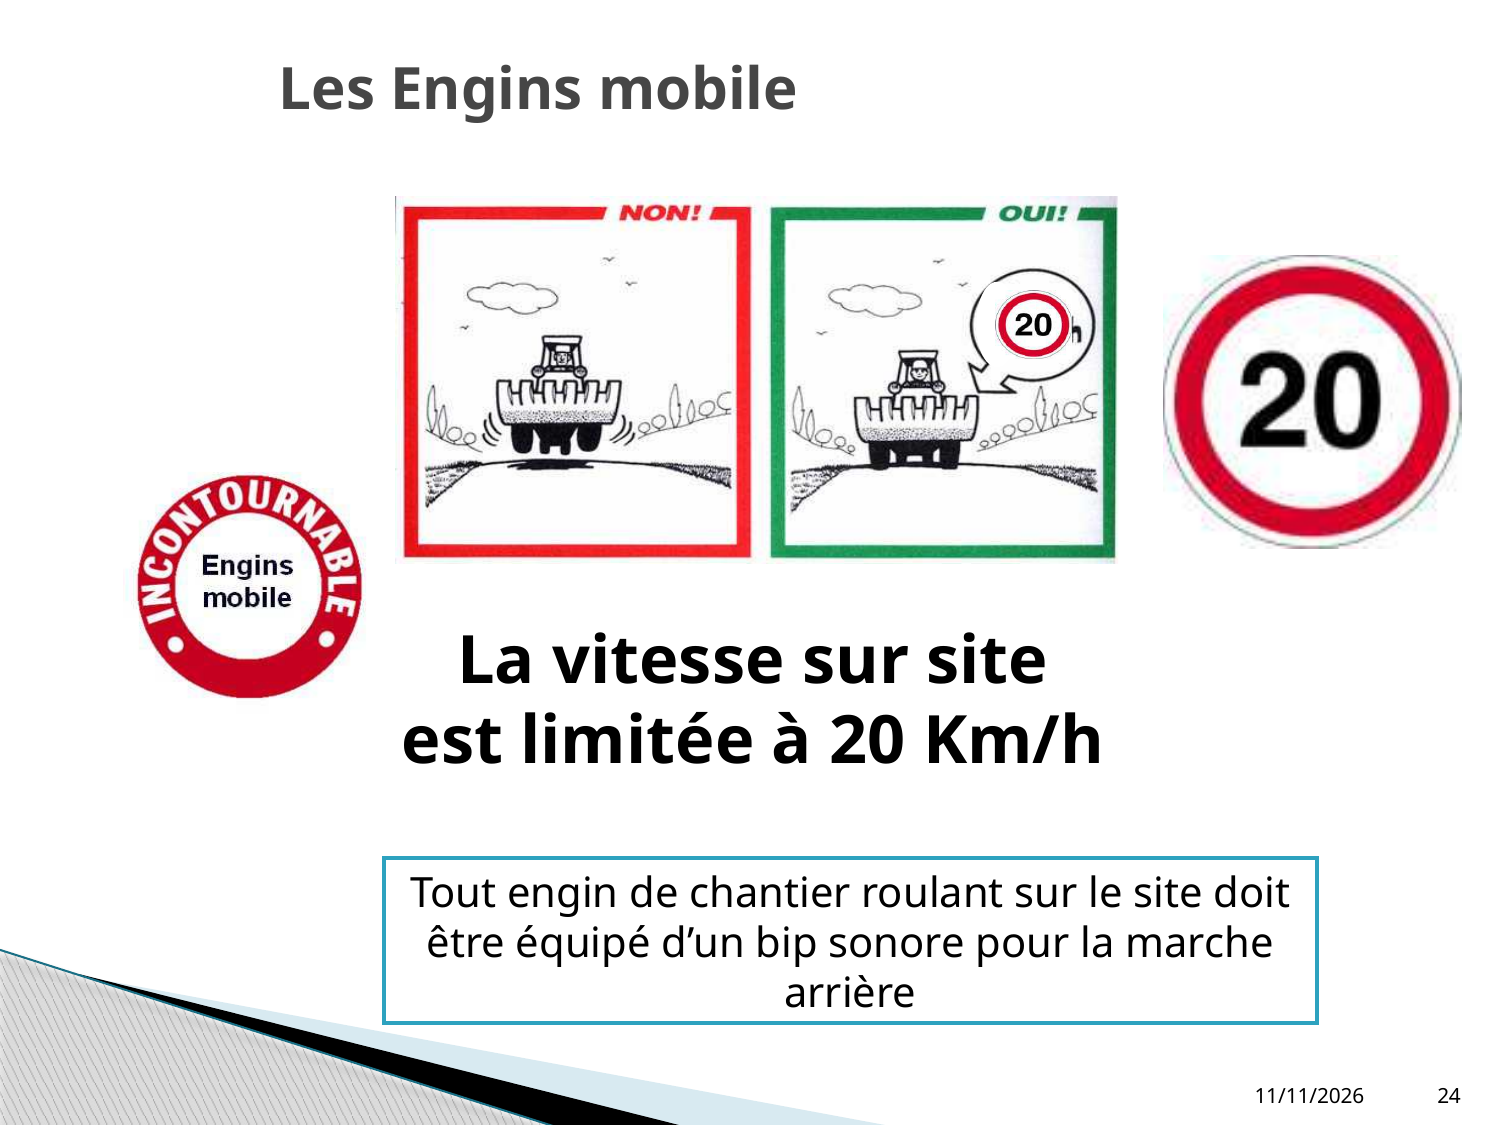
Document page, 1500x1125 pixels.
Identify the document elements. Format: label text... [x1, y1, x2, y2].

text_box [395, 196, 1120, 564]
text_box 23 [1383, 1075, 1500, 1119]
text_box Tout engin de chantier roulant sur le site doit être équipé d’un bip sonore pour la marche arrière [383, 857, 1317, 1024]
text_box La vitesse sur site est limitée à 20 Km/h [383, 609, 1123, 785]
text_box 16/10/2019 [1239, 1075, 1379, 1119]
picture [123, 455, 373, 724]
title Les Engins mobile [264, 42, 1436, 129]
picture [1163, 255, 1462, 549]
